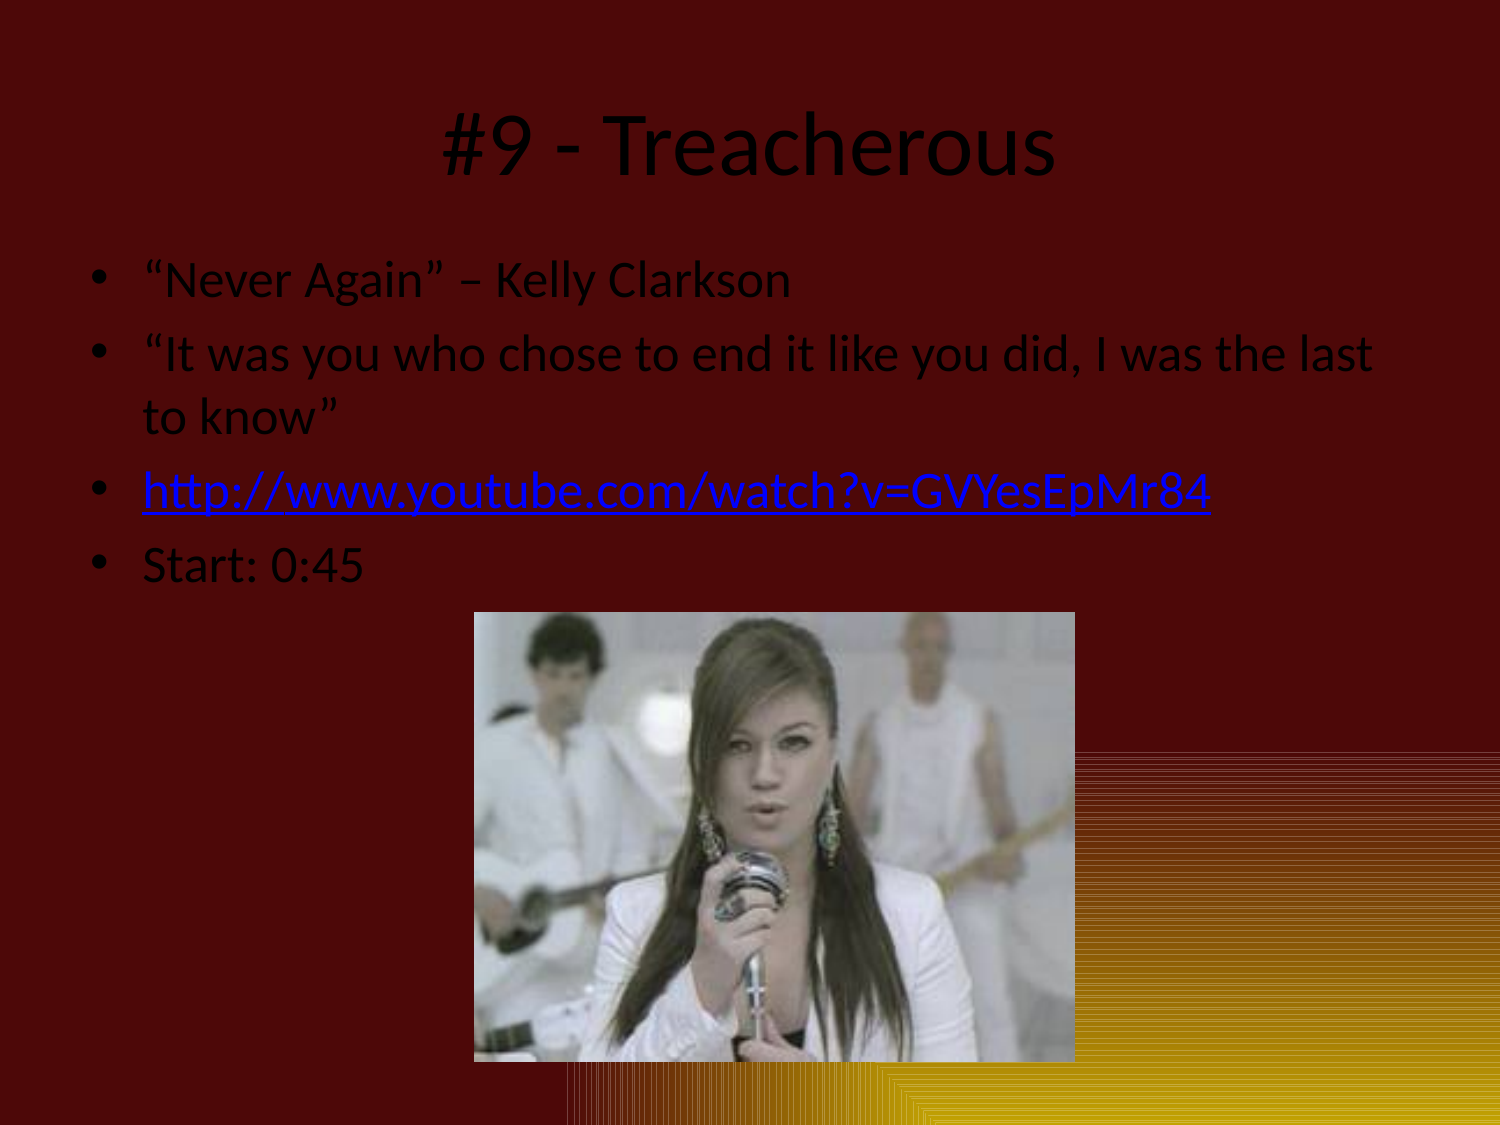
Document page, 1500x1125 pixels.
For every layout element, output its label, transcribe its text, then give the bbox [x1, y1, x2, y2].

title #9 - Treacherous [75, 45, 1425, 233]
picture [474, 612, 1076, 1063]
list “Never Again” – Kelly Clarkson “It was you who chose to end it like you did, I was the last to know” http://www.youtube.com/watch?v=GVYesEpMr84 Start: 0:45 [75, 237, 1425, 600]
